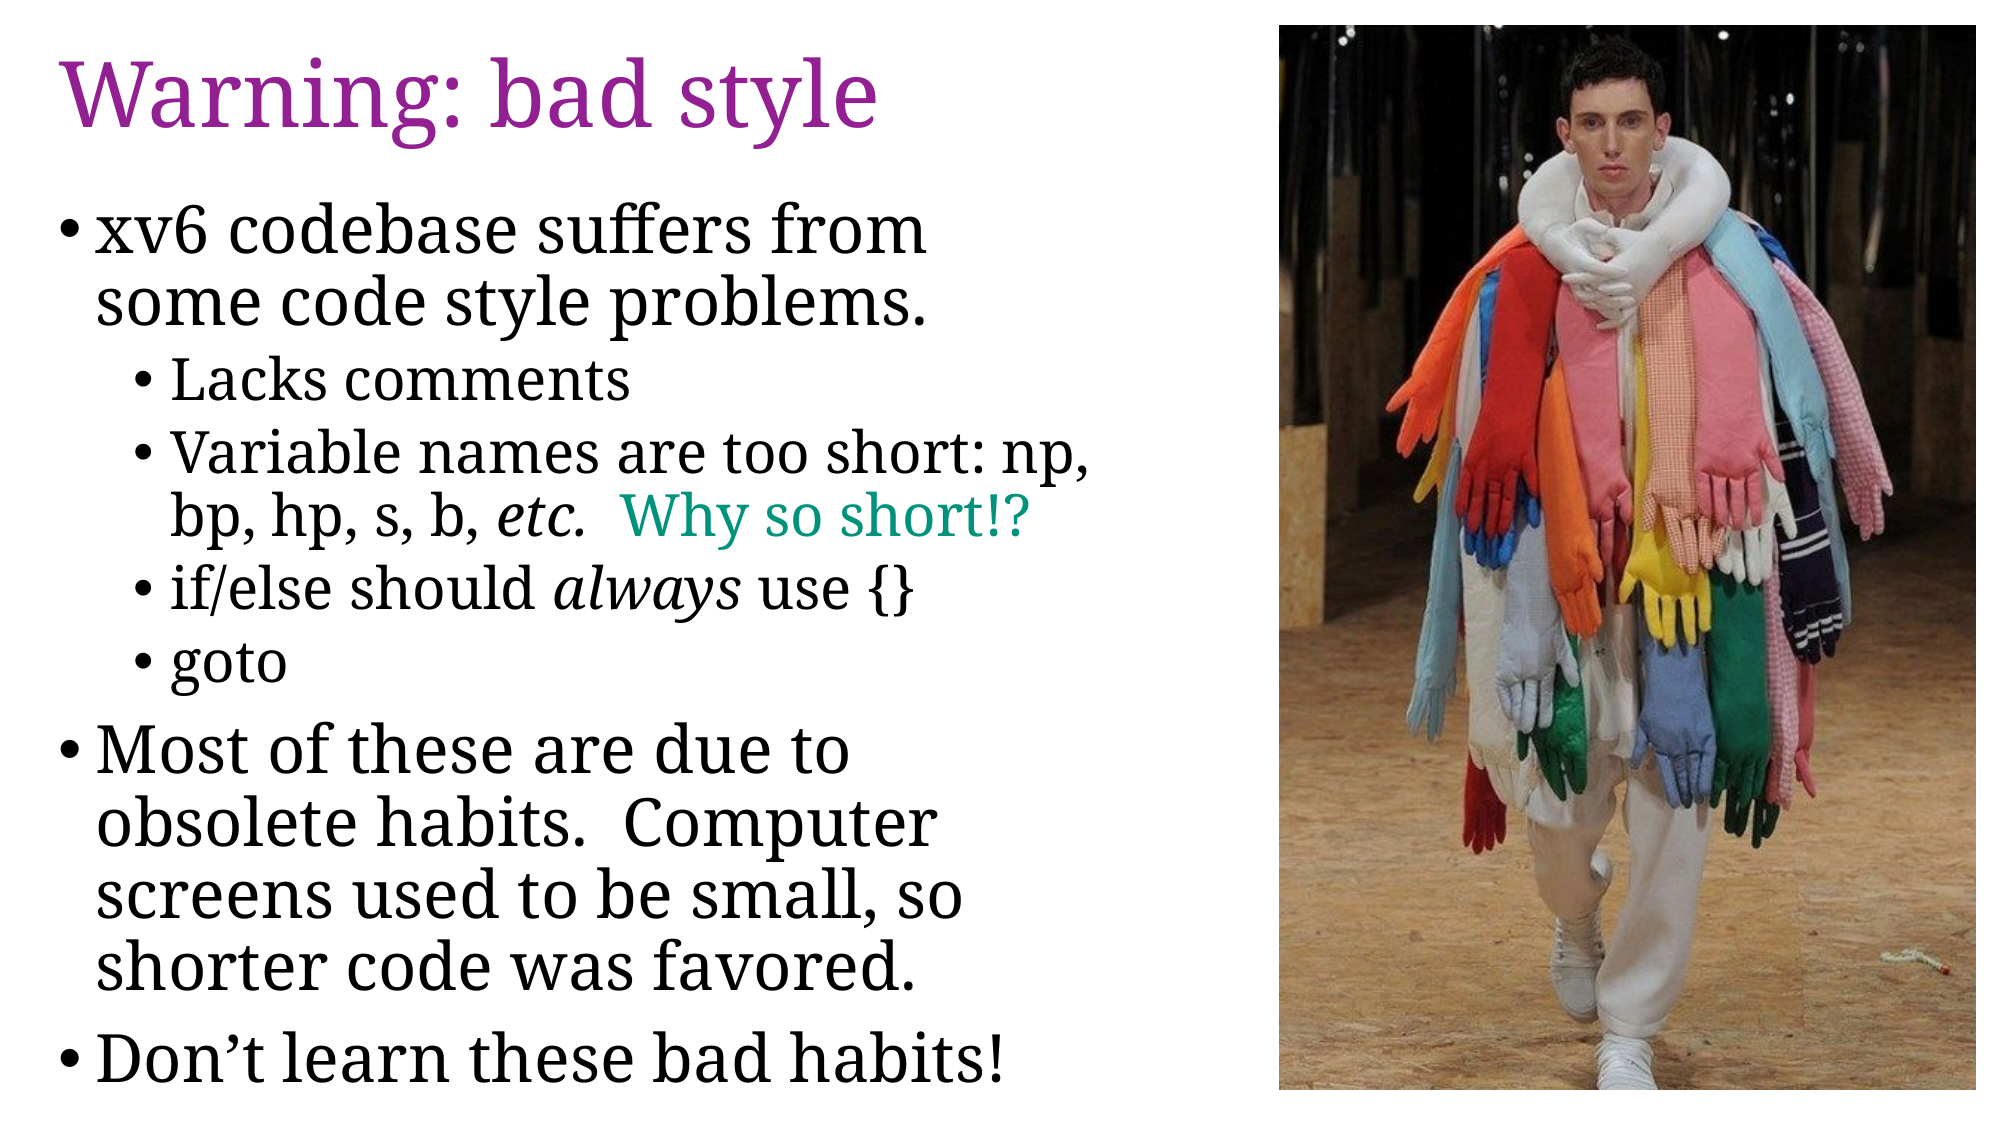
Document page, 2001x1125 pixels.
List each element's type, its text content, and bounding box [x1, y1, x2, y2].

title Warning: bad style [43, 25, 1279, 171]
list xv6 codebase suffers from some code style problems. Lacks comments Variable names are too short: np, bp, hp, s, b, etc. Why so short!? if/else should always use {} goto Most of these are due to obsolete habits. Computer screens used to be small, so shorter code was favored. Don’t learn these bad habits! [43, 188, 1116, 1106]
picture [1279, 25, 1976, 1091]
